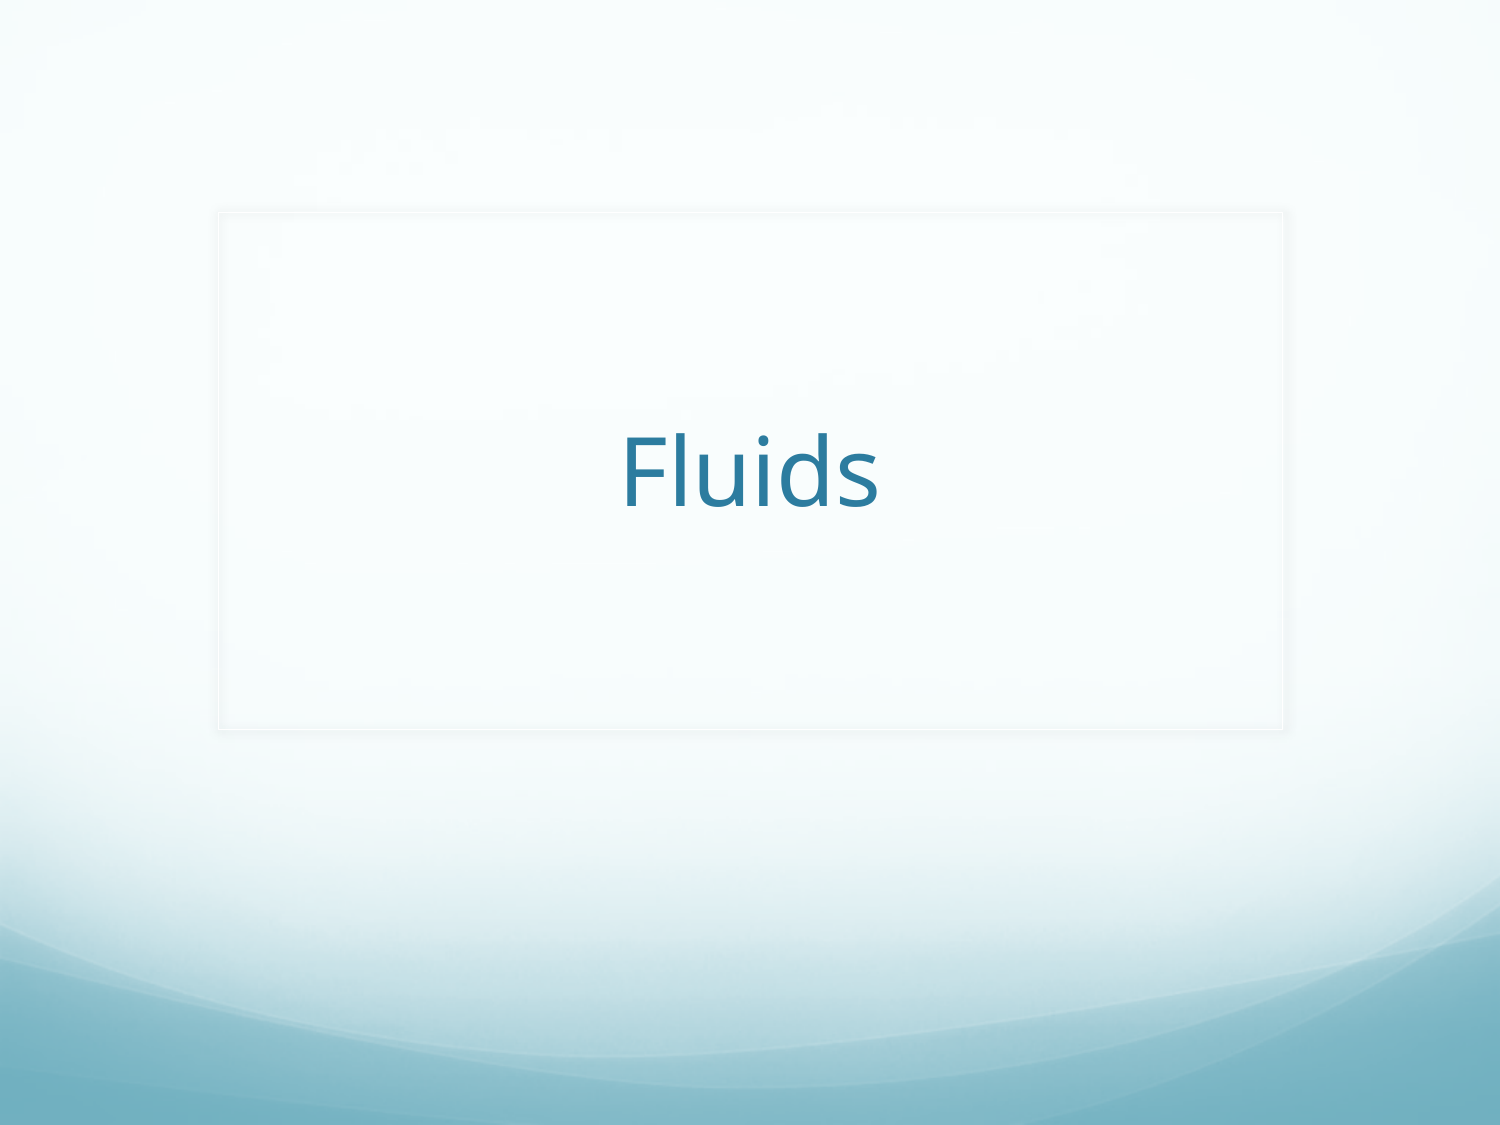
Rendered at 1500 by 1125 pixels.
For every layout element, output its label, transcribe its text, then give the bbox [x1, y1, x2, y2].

title Fluids [217, 249, 1283, 533]
